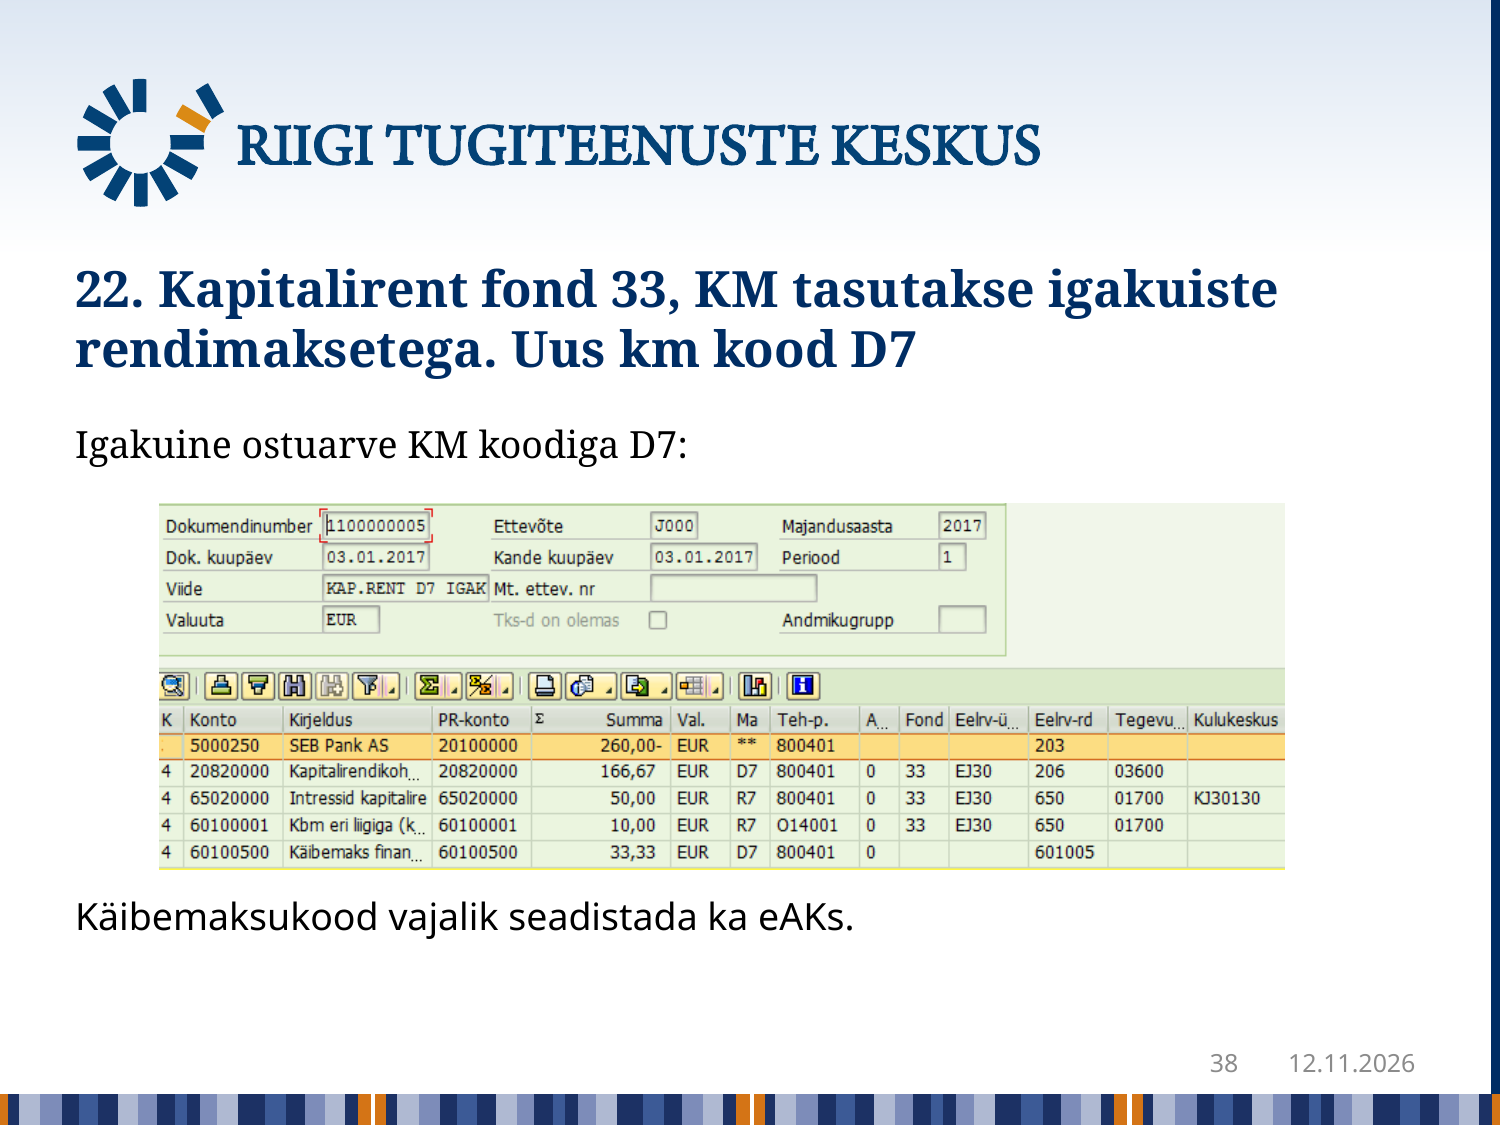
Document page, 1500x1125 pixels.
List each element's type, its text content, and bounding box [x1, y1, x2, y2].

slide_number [1269, 1035, 1431, 1095]
list Igakuine ostuarve KM koodiga D7: Käibemaksukood vajalik seadistada ka eAKs. [75, 420, 1425, 1012]
picture [159, 503, 1286, 870]
title 22. Kapitalirent fond 33, KM tasutakse igakuiste rendimaksetega. Uus km kood D7 [75, 257, 1425, 398]
slide_number 38 [1139, 1035, 1254, 1095]
